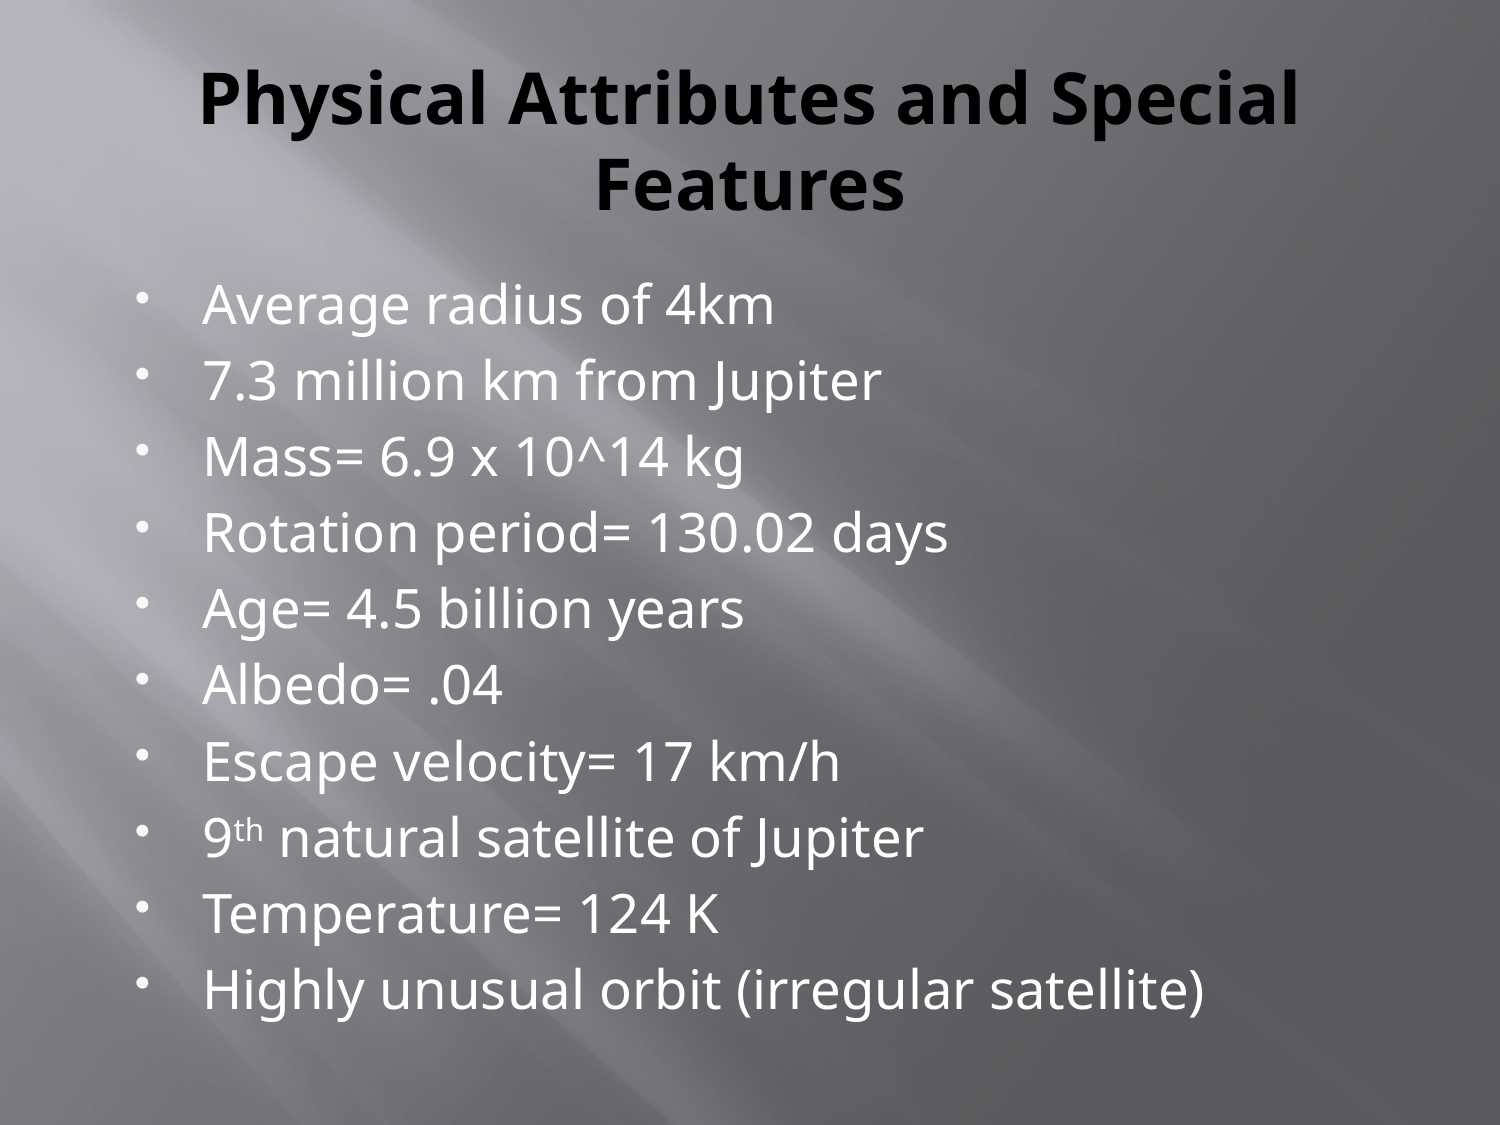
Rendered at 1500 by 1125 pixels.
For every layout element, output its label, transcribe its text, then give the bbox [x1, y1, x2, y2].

list Average radius of 4km 7.3 million km from Jupiter Mass= 6.9 x 10^14 kg Rotation period= 130.02 days Age= 4.5 billion years Albedo= .04 Escape velocity= 17 km/h 9th natural satellite of Jupiter Temperature= 124 K Highly unusual orbit (irregular satellite) [99, 262, 1225, 1100]
title Physical Attributes and Special Features [75, 45, 1425, 233]
